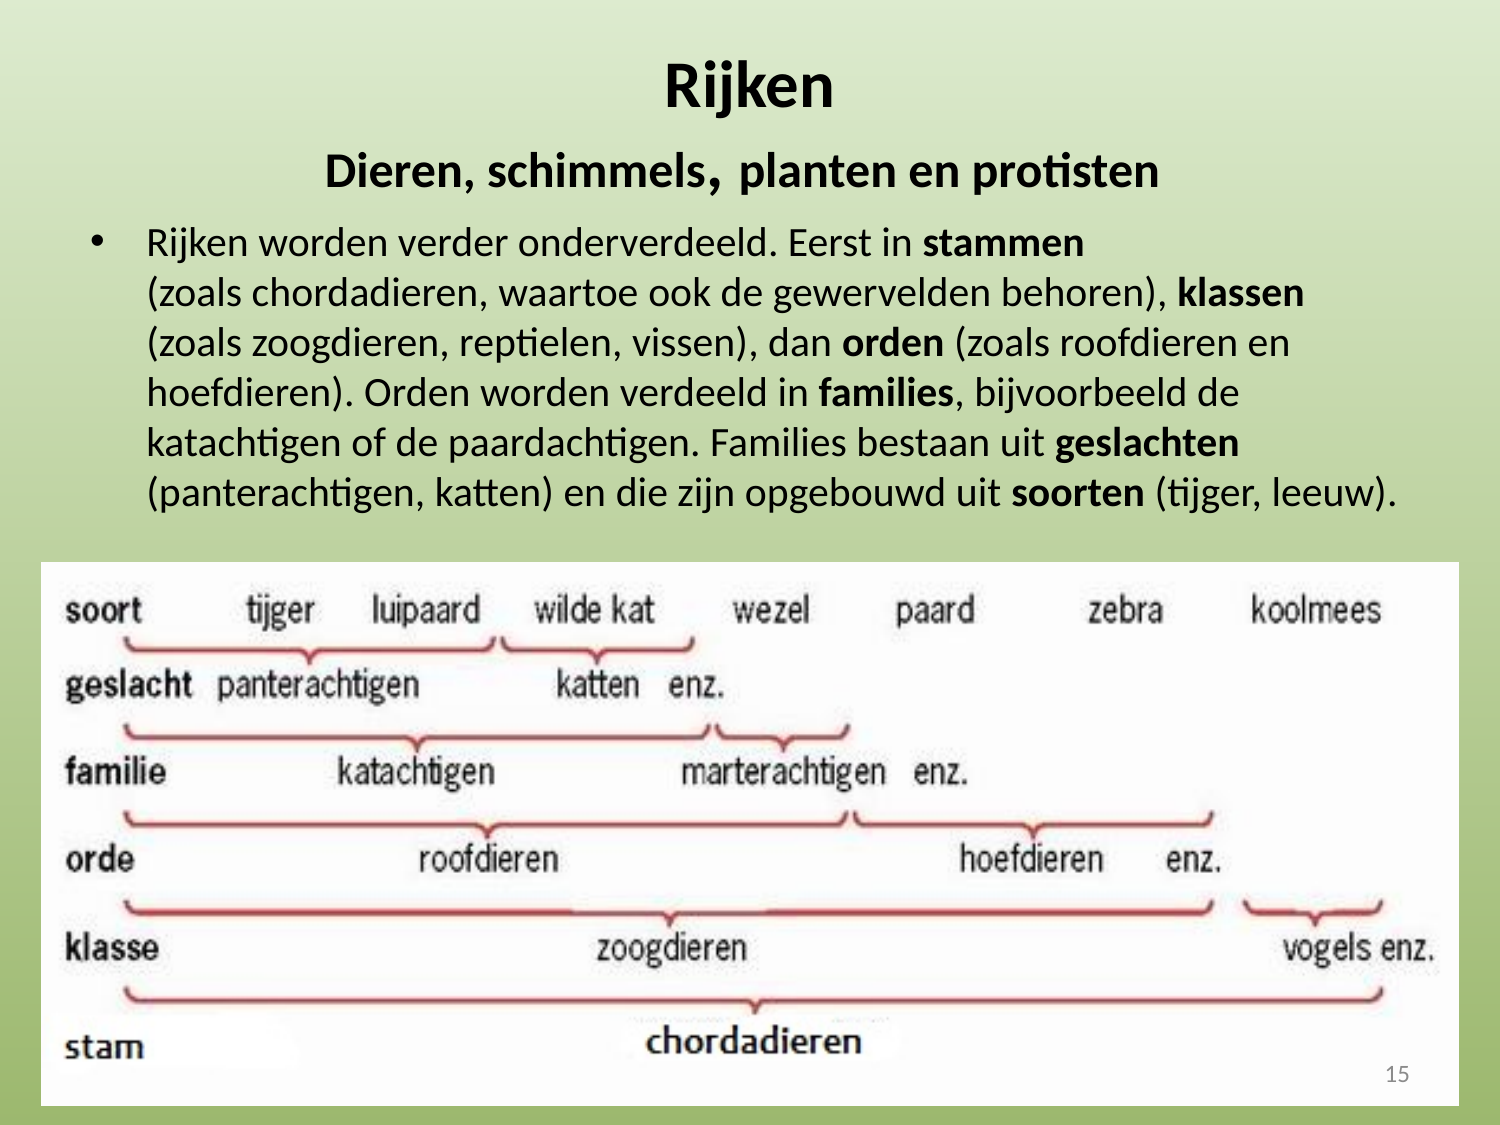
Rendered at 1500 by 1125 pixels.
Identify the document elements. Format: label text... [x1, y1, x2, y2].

title Rijken Dieren, schimmels, planten en protisten [75, 45, 1425, 148]
list Rijken worden verder onderverdeeld. Eerst in stammen (zoals chordadieren, waartoe ook de gewervelden behoren), klassen (zoals zoogdieren, reptielen, vissen), dan orden (zoals roofdieren en hoefdieren). Orden worden verdeeld in families, bijvoorbeeld de katachtigen of de paardachtigen. Families bestaan uit geslachten (panterachtigen, katten) en die zijn opgebouwd uit soorten (tijger, leeuw). [75, 148, 1425, 560]
picture [40, 562, 1459, 1107]
